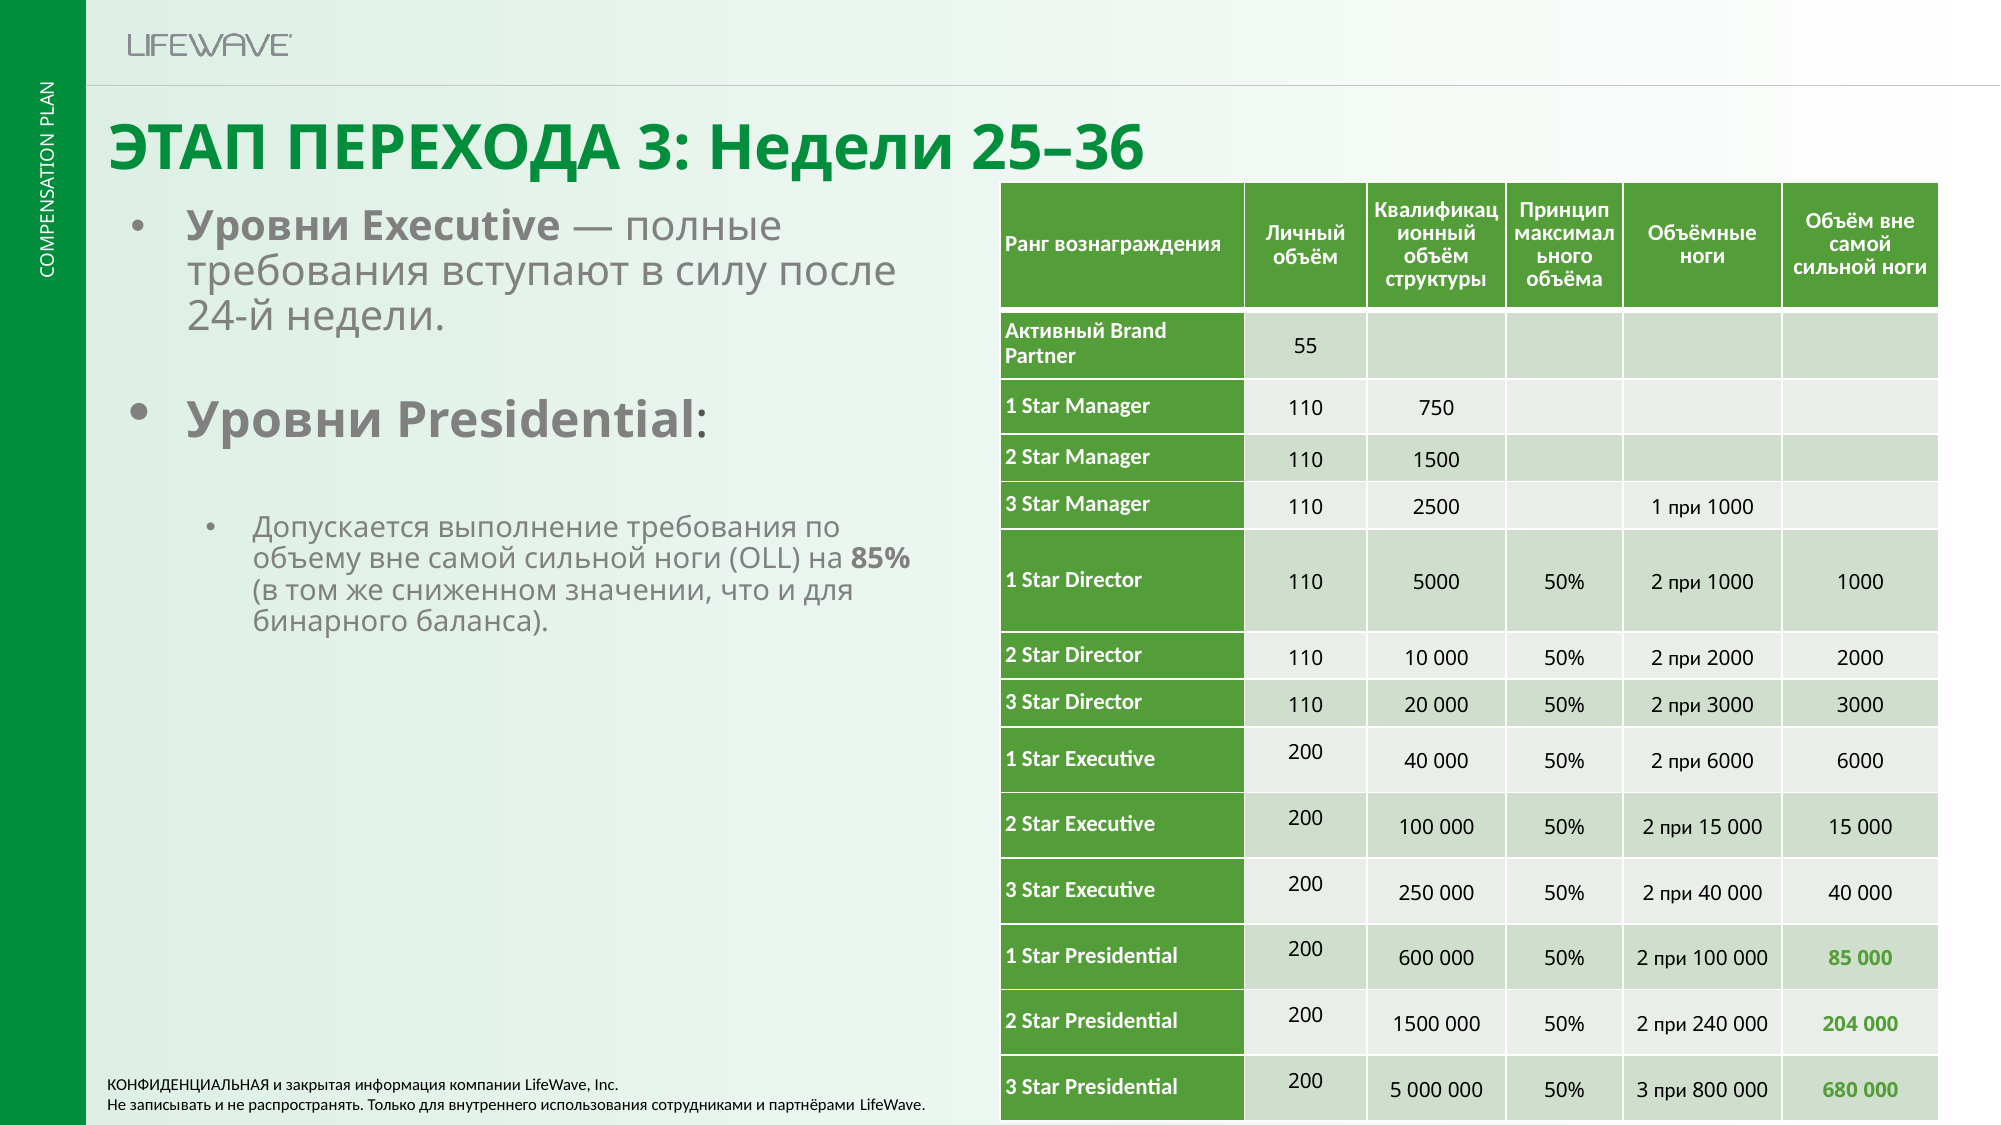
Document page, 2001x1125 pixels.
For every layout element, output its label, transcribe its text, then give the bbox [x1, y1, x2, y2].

table_cell 1 Star Manager [1001, 380, 1244, 433]
table_cell 3 при 800 000 [1624, 1056, 1781, 1120]
table_cell 204 000 [1783, 990, 1938, 1054]
table_cell 3000 [1783, 680, 1938, 726]
table_cell 100 000 [1368, 793, 1505, 857]
table_cell 1 Star Executive [1001, 728, 1244, 792]
table_cell 1 при 1000 [1624, 482, 1781, 528]
table_cell 110 [1245, 482, 1366, 528]
table_cell 200 [1245, 925, 1366, 989]
table_cell 1000 [1783, 530, 1938, 631]
table_cell 15 000 [1783, 793, 1938, 857]
table_header Ранг вознаграждения [1001, 183, 1244, 307]
list ЭТАП ПЕРЕХОДА 3: Недели 25–36 [93, 108, 1219, 182]
table_cell 680 000 [1783, 1056, 1938, 1120]
table_cell [1624, 313, 1781, 378]
table_cell 10 000 [1368, 633, 1505, 678]
list Уровни Executive — полные требования вступают в силу после 24-й недели. Уровни Presidential: Допускается выполнение требования по объему вне самой сильной ноги (OLL) на 85% (в том же сниженном значении, что и для бинарного баланса). [115, 197, 947, 911]
table_cell 2 при 2000 [1624, 633, 1781, 678]
table_cell [1624, 380, 1781, 433]
table_cell 2 Star Executive [1001, 793, 1244, 857]
table_cell 2 при 240 000 [1624, 990, 1781, 1054]
table_cell 3 Star Manager [1001, 482, 1244, 528]
table_cell 600 000 [1368, 925, 1505, 989]
table_cell 2 при 100 000 [1624, 925, 1781, 989]
table_cell 1 Star Director [1001, 530, 1244, 631]
table_cell 50% [1507, 530, 1622, 631]
table_header Квалификационный объём структуры [1368, 183, 1505, 307]
table_cell 1 Star Presidential [1001, 925, 1244, 989]
table_cell 1500 000 [1368, 990, 1505, 1054]
table_cell 6000 [1783, 728, 1938, 792]
table_cell Активный Brand Partner [1001, 313, 1244, 378]
table_cell 200 [1245, 990, 1366, 1054]
table_cell 200 [1245, 1056, 1366, 1120]
table_cell 50% [1507, 1056, 1622, 1120]
table_cell 110 [1245, 530, 1366, 631]
table_cell 40 000 [1783, 859, 1938, 923]
table_cell [1507, 482, 1622, 528]
table_header Объёмные ноги [1624, 183, 1781, 307]
table_cell [1368, 313, 1505, 378]
table_cell 2 Star Director [1001, 633, 1244, 678]
table_cell [1507, 435, 1622, 481]
table_cell 2 при 15 000 [1624, 793, 1781, 857]
table_cell 750 [1368, 380, 1505, 433]
table_cell 110 [1245, 435, 1366, 481]
table_cell [1783, 380, 1938, 433]
table_cell 3 Star Executive [1001, 859, 1244, 923]
table_cell [1783, 435, 1938, 481]
table_header Объём вне самой сильной ноги [1783, 183, 1938, 307]
table_cell 2 Star Manager [1001, 435, 1244, 481]
table_cell [1783, 482, 1938, 528]
table_cell 40 000 [1368, 728, 1505, 792]
table_cell 50% [1507, 925, 1622, 989]
table_cell 200 [1245, 728, 1366, 792]
table_cell 110 [1245, 633, 1366, 678]
table_cell 50% [1507, 633, 1622, 678]
table_cell 2500 [1368, 482, 1505, 528]
table_cell 200 [1245, 859, 1366, 923]
table_cell 2000 [1783, 633, 1938, 678]
table_cell 5000 [1368, 530, 1505, 631]
text_box КОНФИДЕНЦИАЛЬНАЯ и закрытая информация компании LifeWave, Inc. Не записывать и не распространять. Только для внутреннего использования сотрудниками и партнёрами LifeWave. [92, 1066, 969, 1122]
table_cell 250 000 [1368, 859, 1505, 923]
table_cell [1783, 313, 1938, 378]
table_cell [1507, 313, 1622, 378]
table_cell 50% [1507, 680, 1622, 726]
table_cell 1500 [1368, 435, 1505, 481]
table_cell 110 [1245, 380, 1366, 433]
table_cell 55 [1245, 313, 1366, 378]
table_cell 3 Star Presidential [1001, 1056, 1244, 1120]
table_cell 50% [1507, 793, 1622, 857]
table_cell 2 при 1000 [1624, 530, 1781, 631]
table_cell 20 000 [1368, 680, 1505, 726]
table_cell 2 при 40 000 [1624, 859, 1781, 923]
table_header Личный объём [1245, 183, 1366, 307]
table_cell 200 [1245, 793, 1366, 857]
table_cell 5 000 000 [1368, 1056, 1505, 1120]
picture [126, 33, 292, 57]
table_cell 110 [1245, 680, 1366, 726]
table_cell 50% [1507, 990, 1622, 1054]
table_cell 2 при 6000 [1624, 728, 1781, 792]
table_header Принцип максимального объёма [1507, 183, 1622, 307]
table_cell [1624, 435, 1781, 481]
table_cell 50% [1507, 859, 1622, 923]
table_cell [1507, 380, 1622, 433]
table_cell 50% [1507, 728, 1622, 792]
table_cell 2 при 3000 [1624, 680, 1781, 726]
table_cell 3 Star Director [1001, 680, 1244, 726]
table_cell 2 Star Presidential [1001, 990, 1244, 1054]
table_cell 85 000 [1783, 925, 1938, 989]
